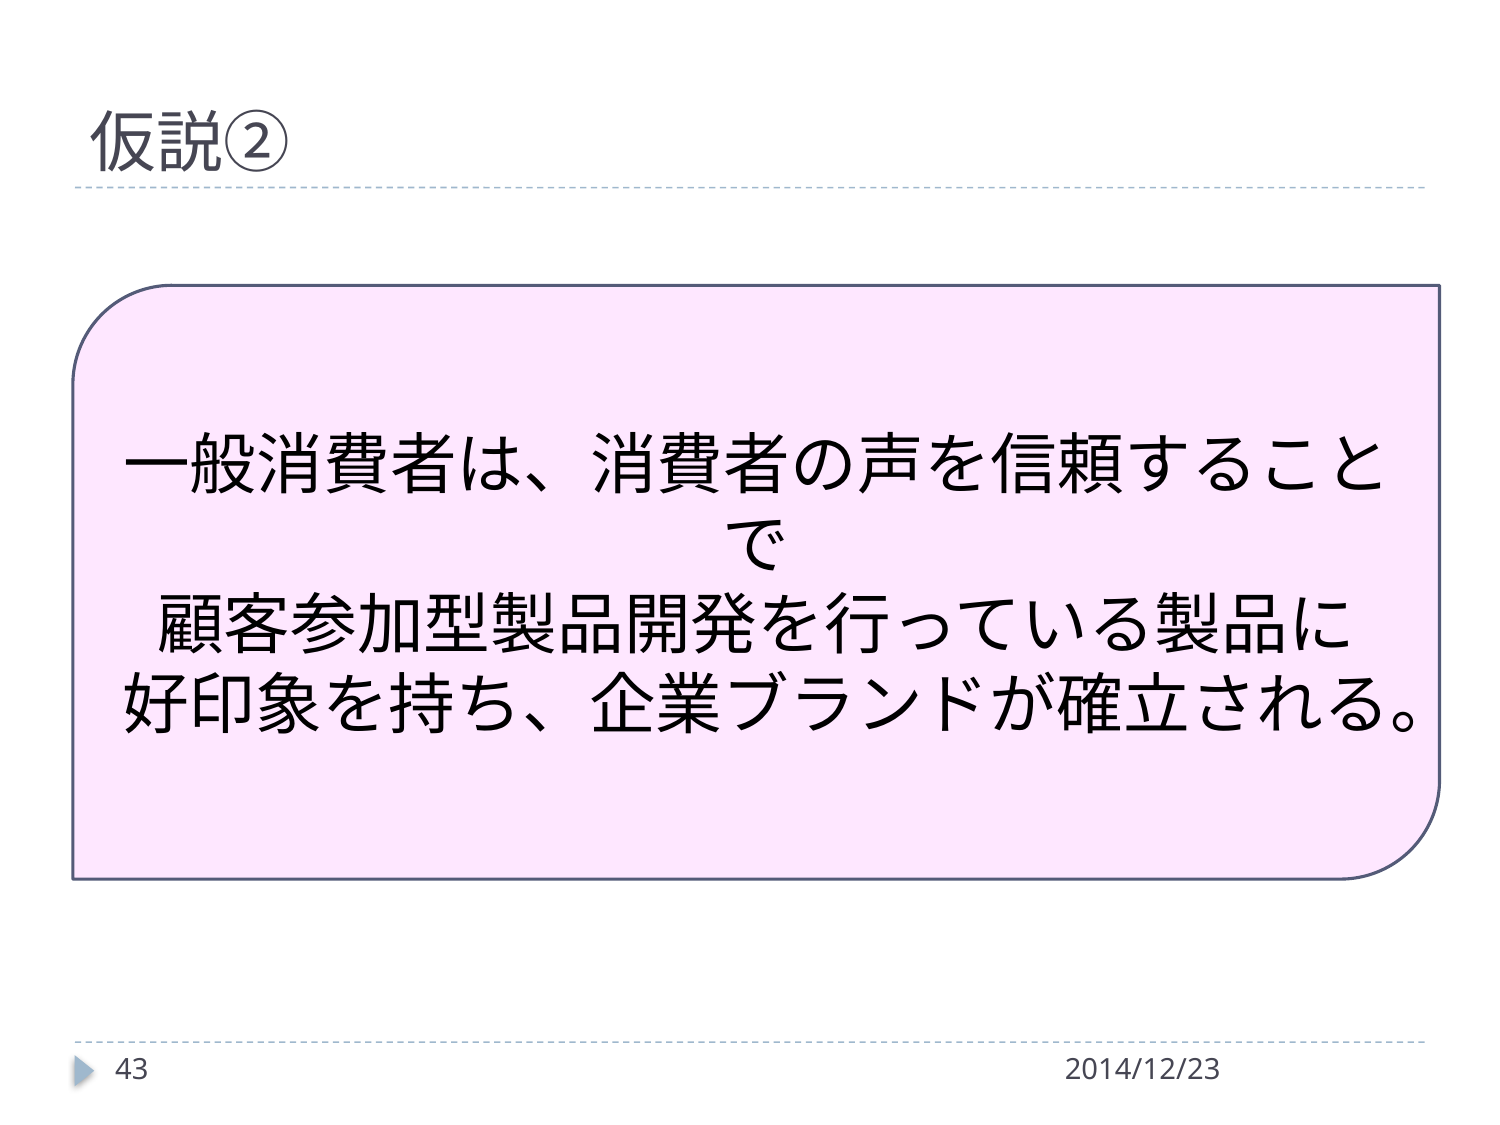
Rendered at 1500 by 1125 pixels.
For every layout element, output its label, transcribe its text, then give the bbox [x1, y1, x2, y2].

slide_number 43 [100, 1042, 426, 1103]
title 仮説② [75, 24, 1425, 188]
text_box 一般消費者は、消費者の声を信頼することで 顧客参加型製品開発を行っている製品に 好印象を持ち、企業ブランドが確立される。 [71, 283, 1442, 881]
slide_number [1050, 1042, 1426, 1103]
